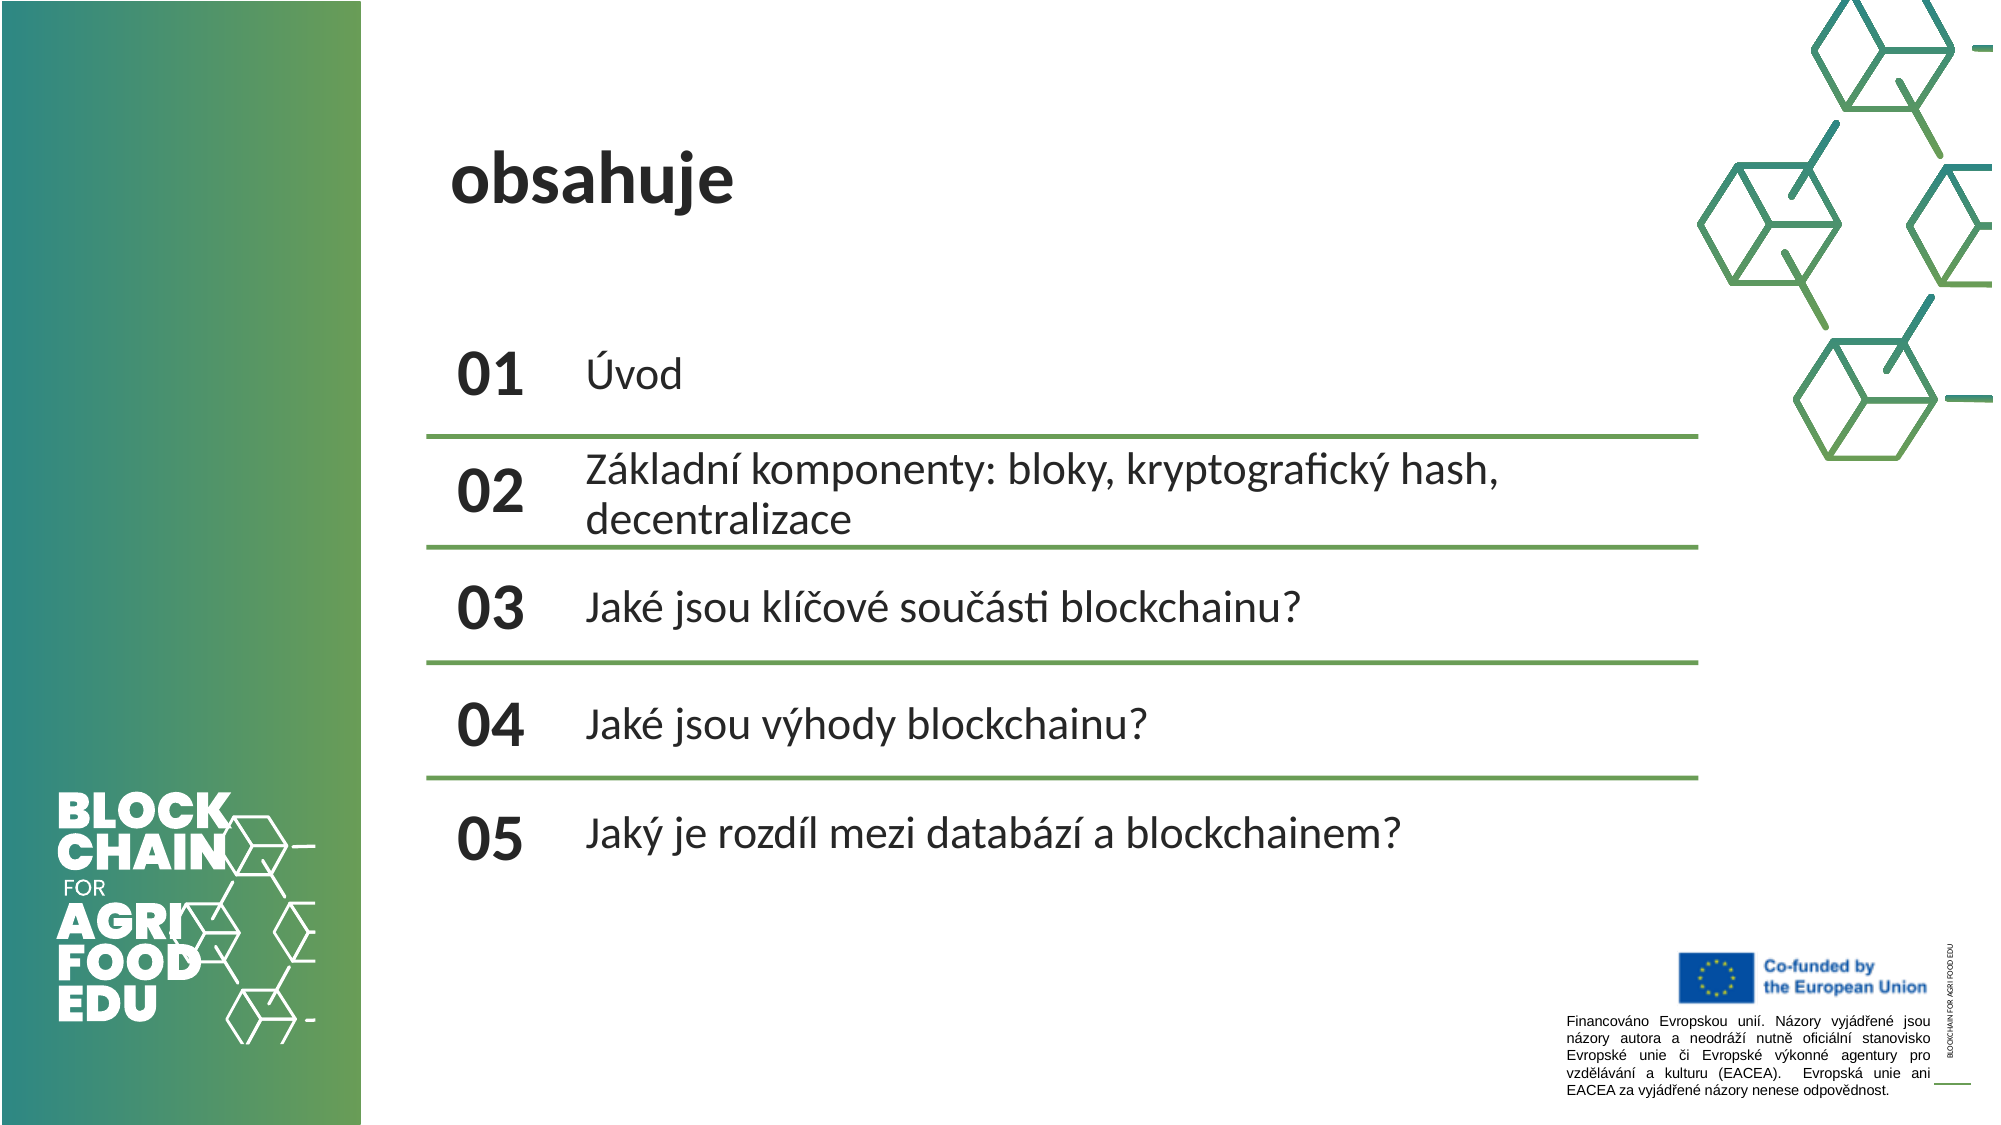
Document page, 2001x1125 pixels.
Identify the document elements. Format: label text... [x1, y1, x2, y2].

list 01 [433, 317, 549, 431]
text_box Financováno Evropskou unií. Názory vyjádřené jsou názory autora a neodráží nutně oficiální stanovisko Evropské unie či Evropské výkonné agentury pro vzdělávání a kulturu (EACEA). Evropská unie ani EACEA za vyjádřené názory nenese odpovědnost. [1551, 1003, 1946, 1107]
list 05 [433, 782, 549, 896]
list 03 [433, 551, 549, 665]
list 04 [433, 668, 549, 782]
list Úvod [570, 317, 1699, 431]
list Jaký je rozdíl mezi databází a blockchainem? [570, 777, 1699, 891]
list Jaké jsou výhody blockchainu? [570, 668, 1699, 777]
picture [1676, 950, 1946, 1008]
list Jaké jsou klíčové součásti blockchainu? [570, 551, 1699, 665]
list Základní komponenty: bloky, kryptografický hash, decentralizace [570, 475, 1699, 514]
list 02 [433, 434, 549, 548]
list obsahuje [435, 120, 1263, 239]
